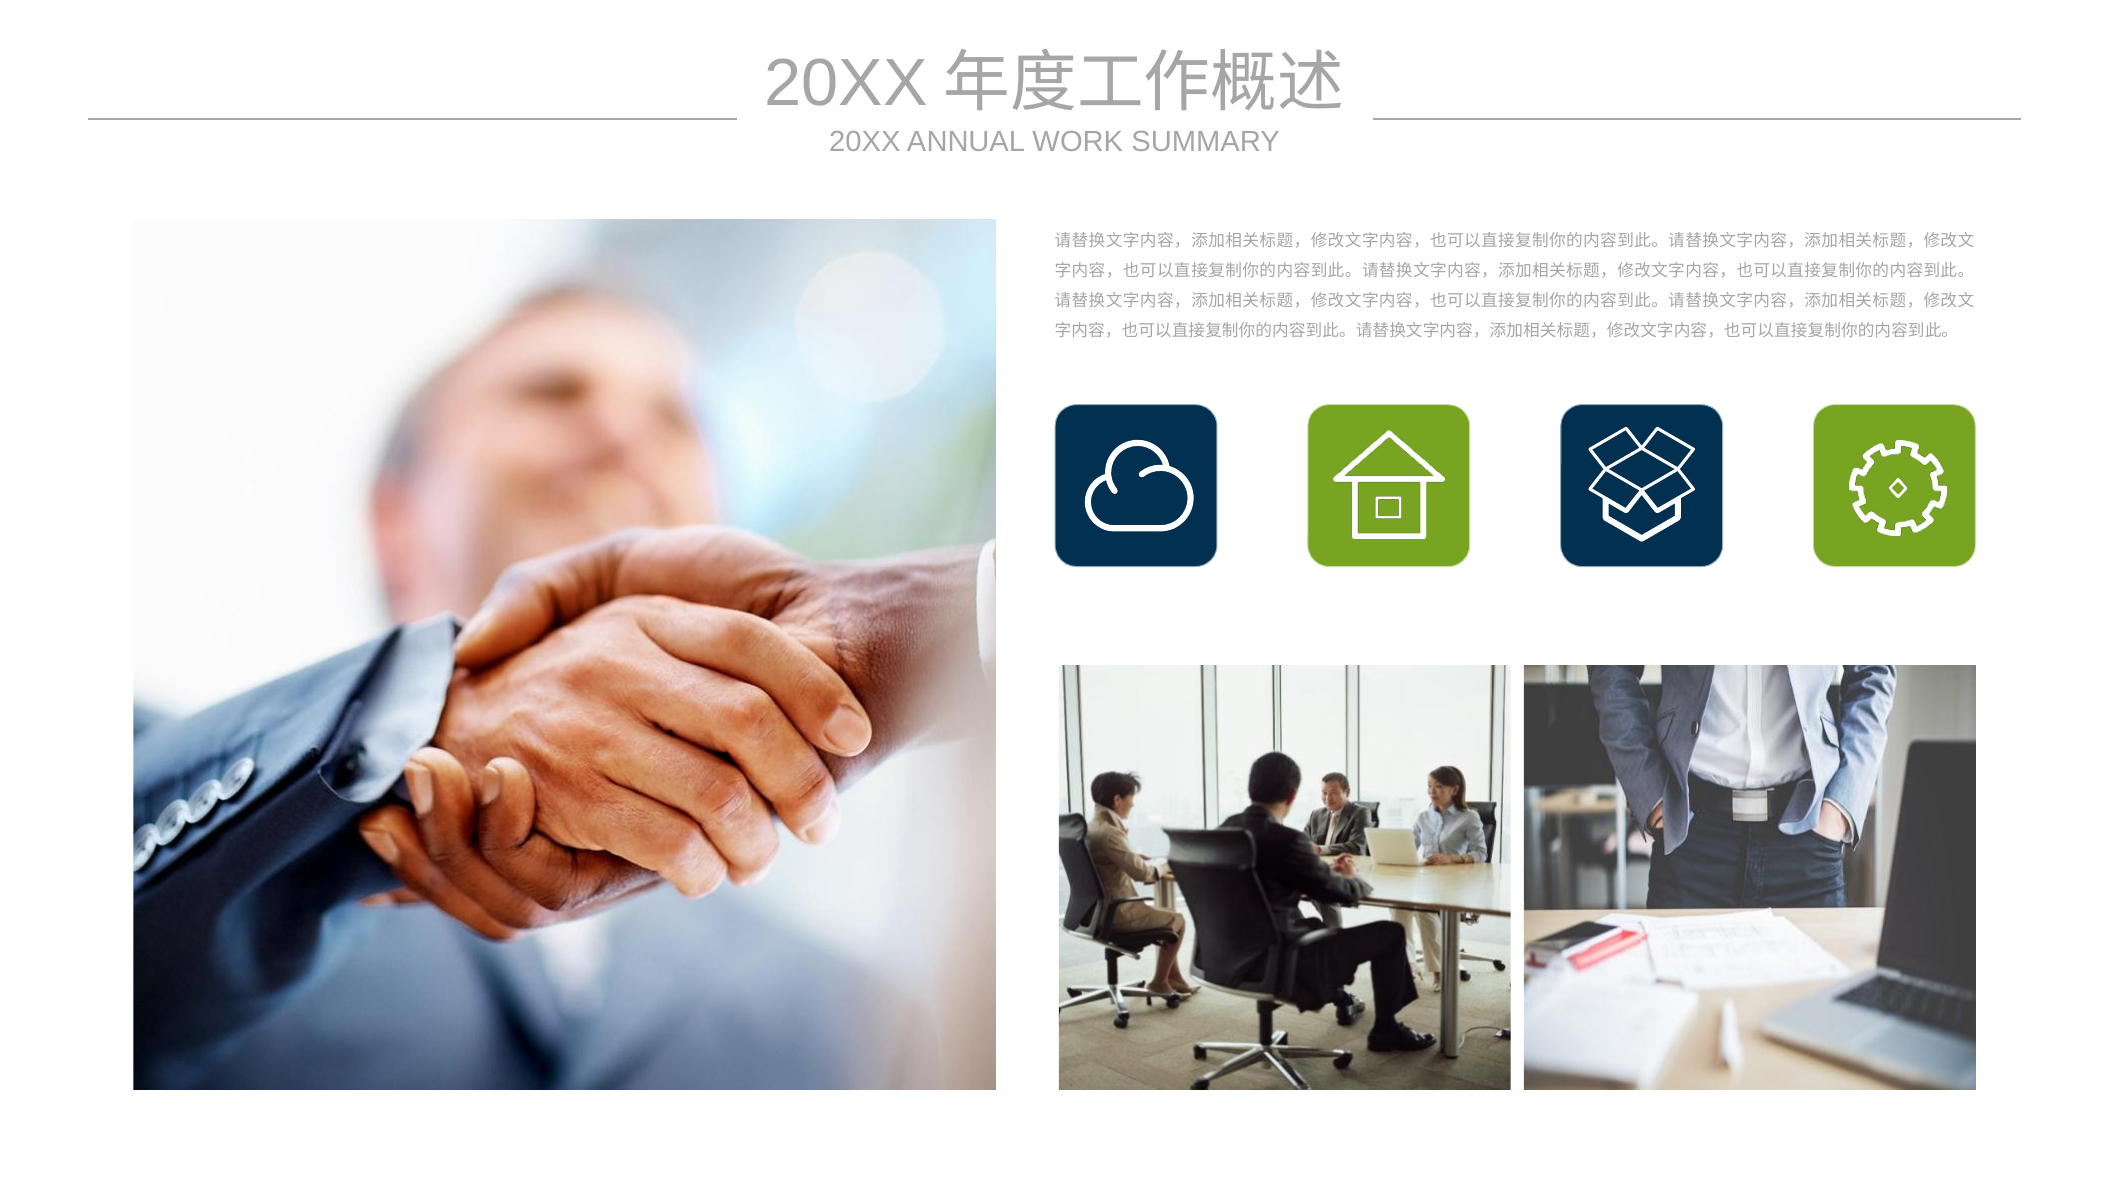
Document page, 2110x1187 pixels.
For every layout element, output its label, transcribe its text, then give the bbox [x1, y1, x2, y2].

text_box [1054, 404, 1218, 568]
text_box 20XX ANNUAL WORK SUMMARY [824, 122, 1285, 158]
text_box [132, 219, 997, 1090]
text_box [1560, 404, 1724, 568]
text_box [1058, 664, 1512, 1090]
text_box [1523, 664, 1977, 1090]
text_box 请替换文字内容，添加相关标题，修改文字内容，也可以直接复制你的内容到此。请替换文字内容，添加相关标题，修改文字内容，也可以直接复制你的内容到此。请替换文字内容，添加相关标题，修改文字内容，也可以直接复制你的内容到此。请替换文字内容，添加相关标题，修改文字内容，也可以直接复制你的内容到此。请替换文字内容，添加相关标题，修改文字内容，也可以直接复制你的内容到此。请替换文字内容，添加相关标题，修改文字内容，也可以直接复制你的内容到此。 [1054, 219, 1976, 340]
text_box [1812, 404, 1976, 568]
text_box 20XX年度工作概述 [730, 38, 1379, 119]
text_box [1307, 404, 1471, 568]
